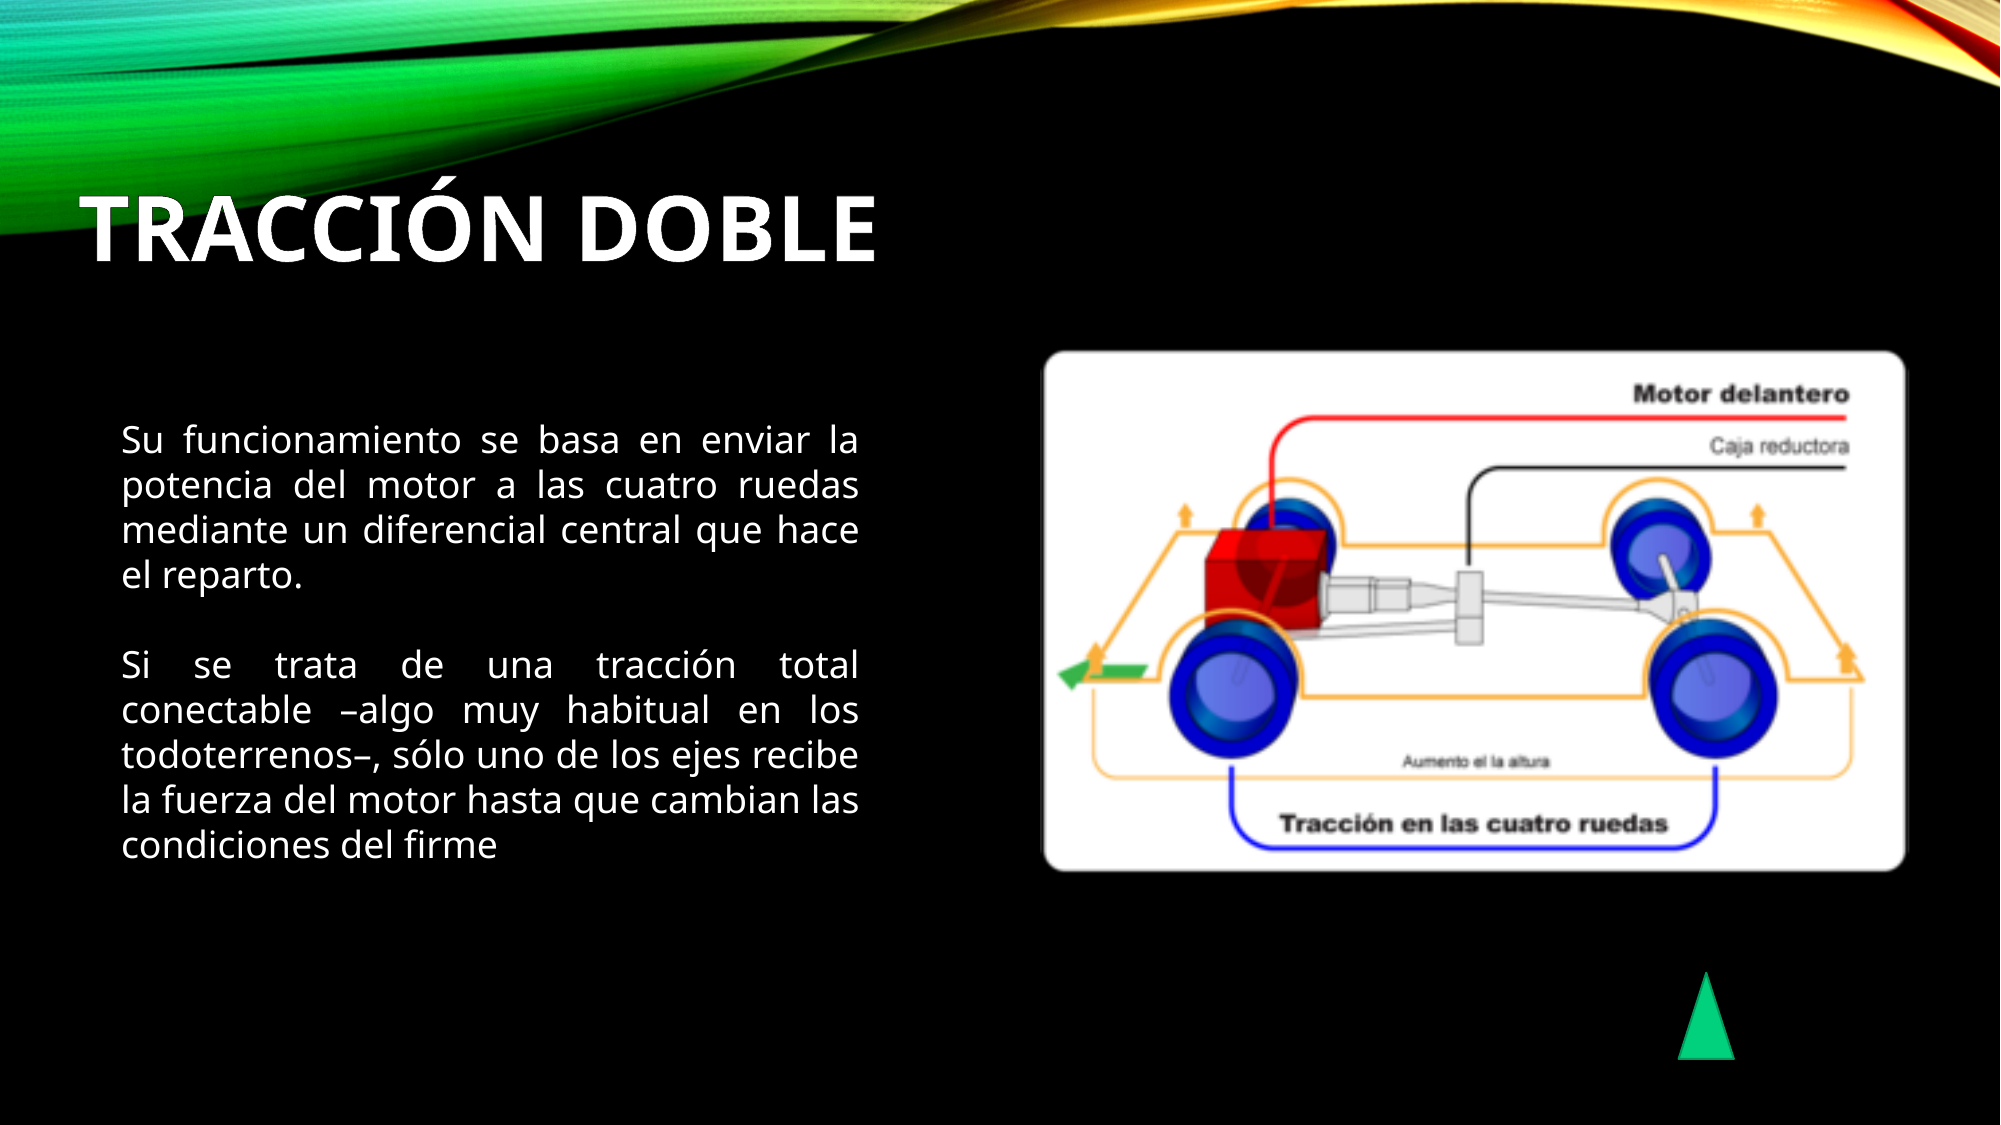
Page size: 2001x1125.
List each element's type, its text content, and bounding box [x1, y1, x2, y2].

text_box TRACCIÓN DOBLE [62, 162, 919, 288]
picture [1039, 346, 1912, 879]
text_box [1677, 971, 1735, 1060]
picture [0, 0, 2000, 237]
text_box Su funcionamiento se basa en enviar la potencia del motor a las cuatro ruedas mediante un diferencial central que hace el reparto. Si se trata de una tracción total conectable –algo muy habitual en los todoterrenos–, sólo uno de los ejes recibe la fuerza del motor hasta que cambian las condiciones del firme [106, 408, 875, 873]
